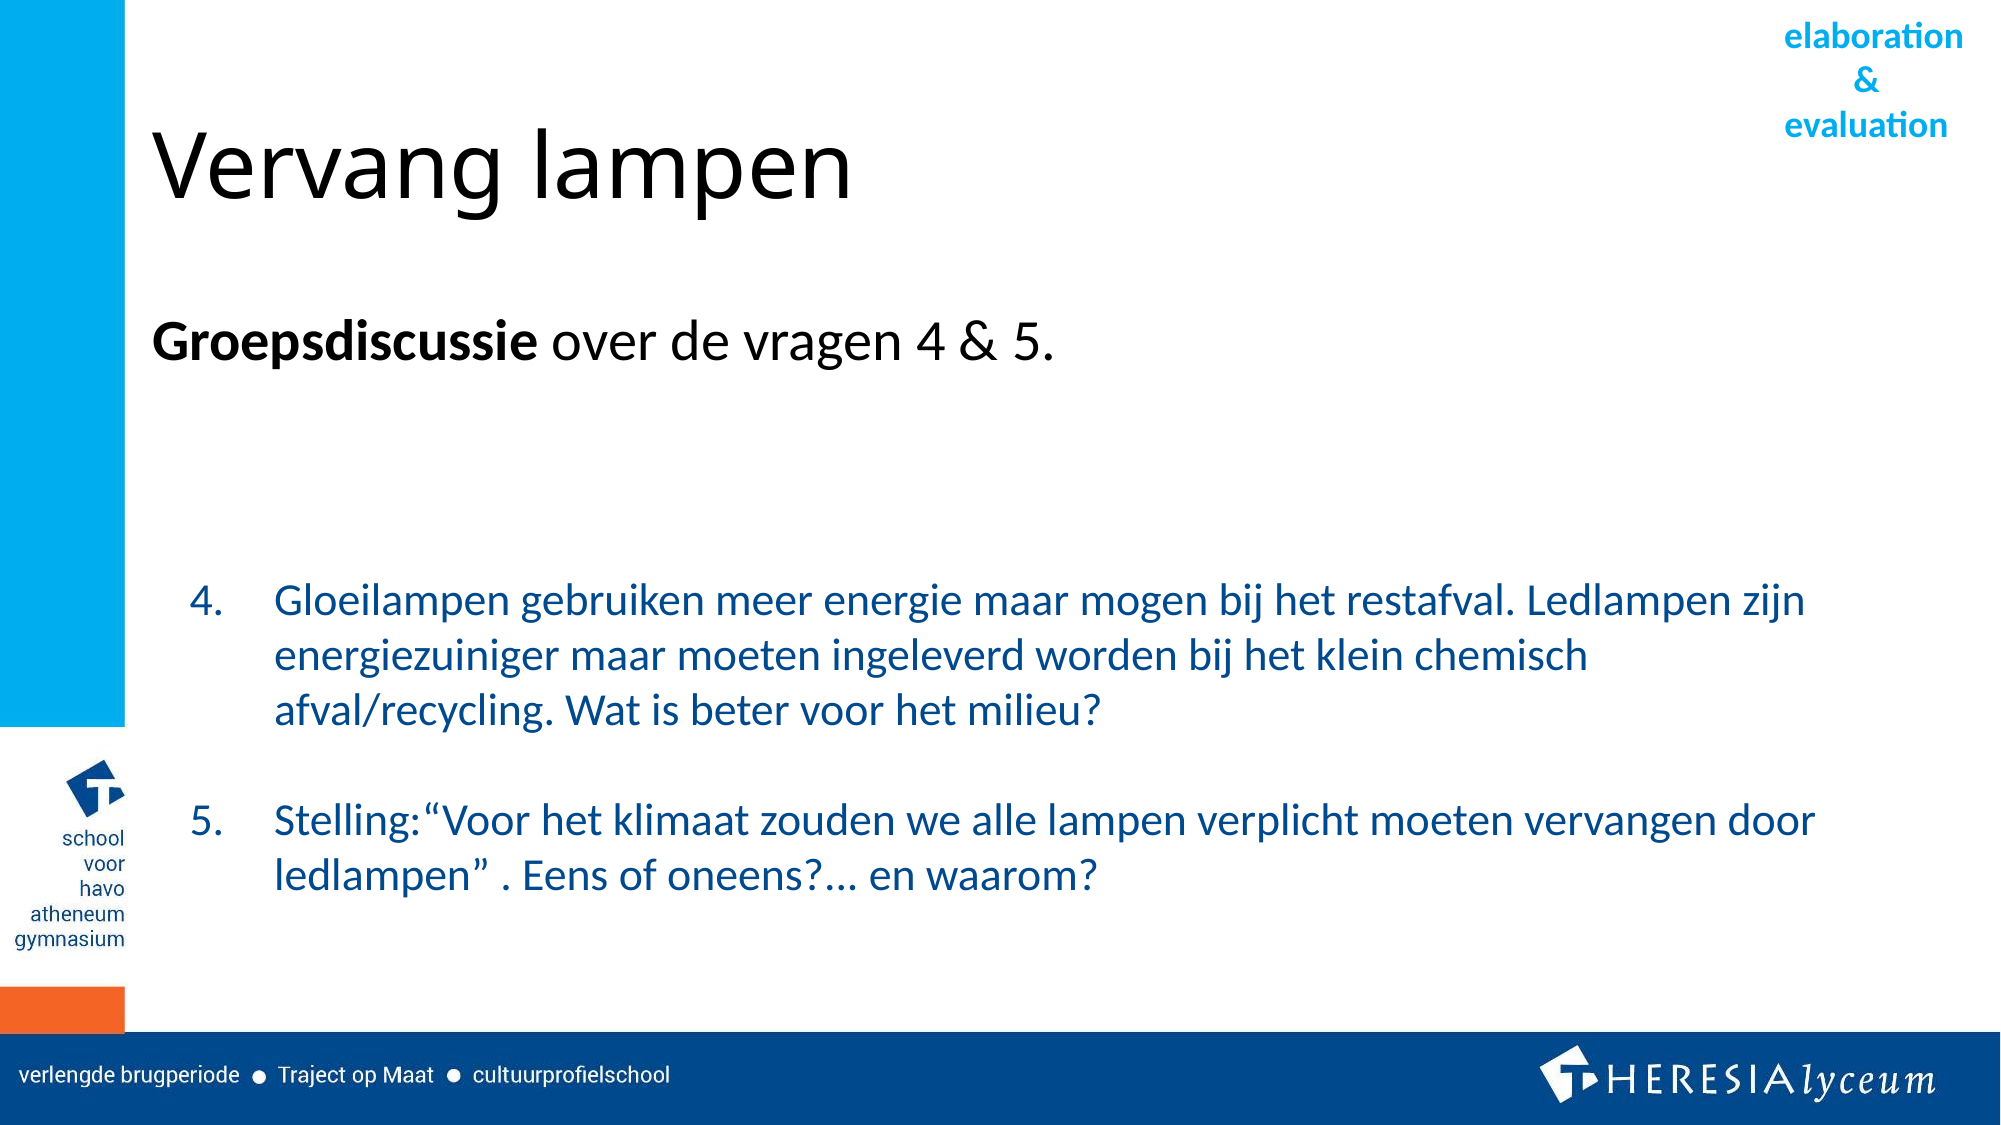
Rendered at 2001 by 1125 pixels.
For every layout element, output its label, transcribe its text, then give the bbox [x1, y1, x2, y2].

text_box Gloeilampen gebruiken meer energie maar mogen bij het restafval. Ledlampen zijn energiezuiniger maar moeten ingeleverd worden bij het klein chemisch afval/recycling. Wat is beter voor het milieu? Stelling:“Voor het klimaat zouden we alle lampen verplicht moeten vervangen door ledlampen” . Eens of oneens?... en waarom? [174, 562, 1886, 908]
picture [0, 0, 2001, 1125]
title Vervang lampen [137, 59, 1863, 278]
list Groepsdiscussie over de vragen 4 & 5. [137, 302, 1963, 970]
text_box & evaluation [1769, 47, 1964, 152]
text_box elaboration [1769, 4, 1980, 64]
